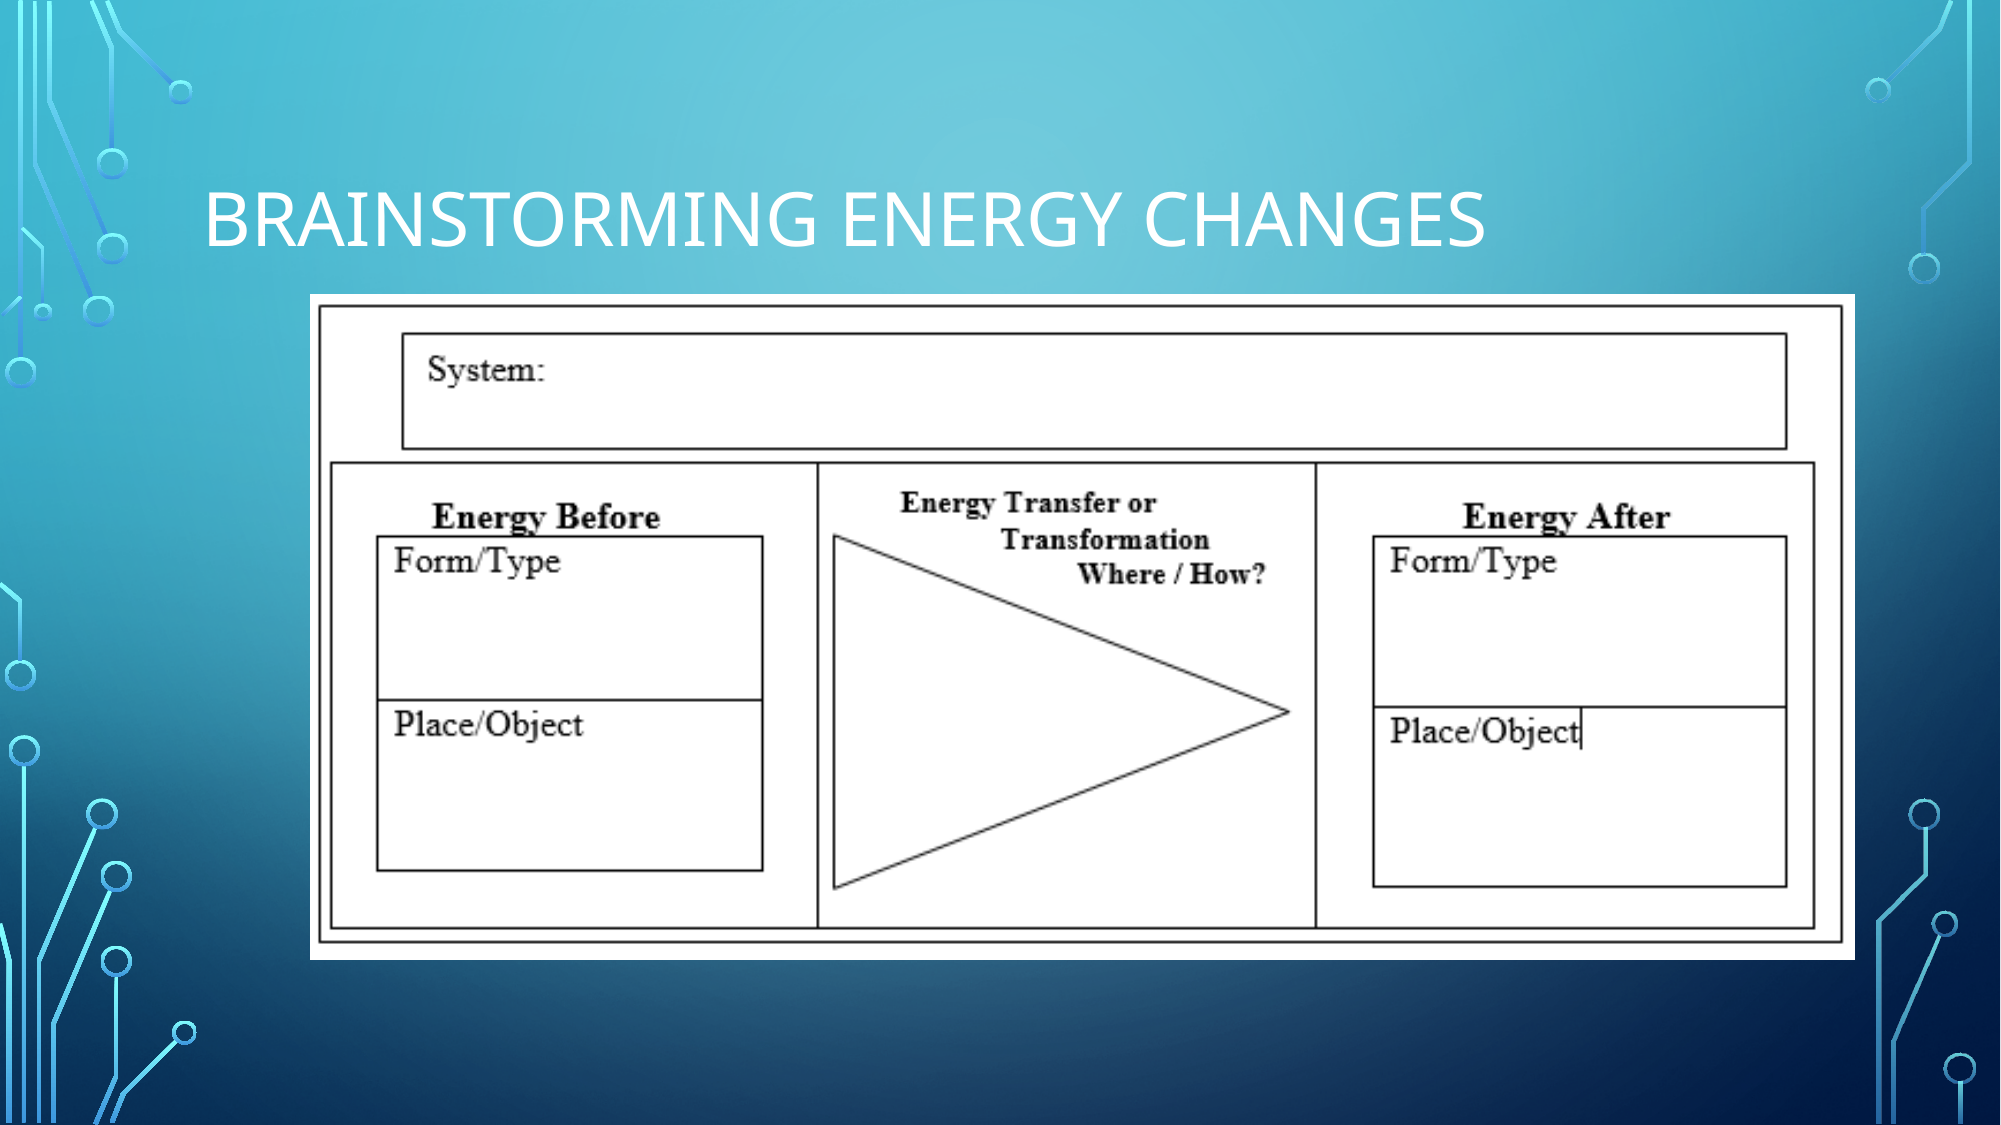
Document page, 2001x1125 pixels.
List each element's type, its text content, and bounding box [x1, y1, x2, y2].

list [310, 293, 1855, 961]
title Brainstorming energy changes [187, 101, 1813, 344]
